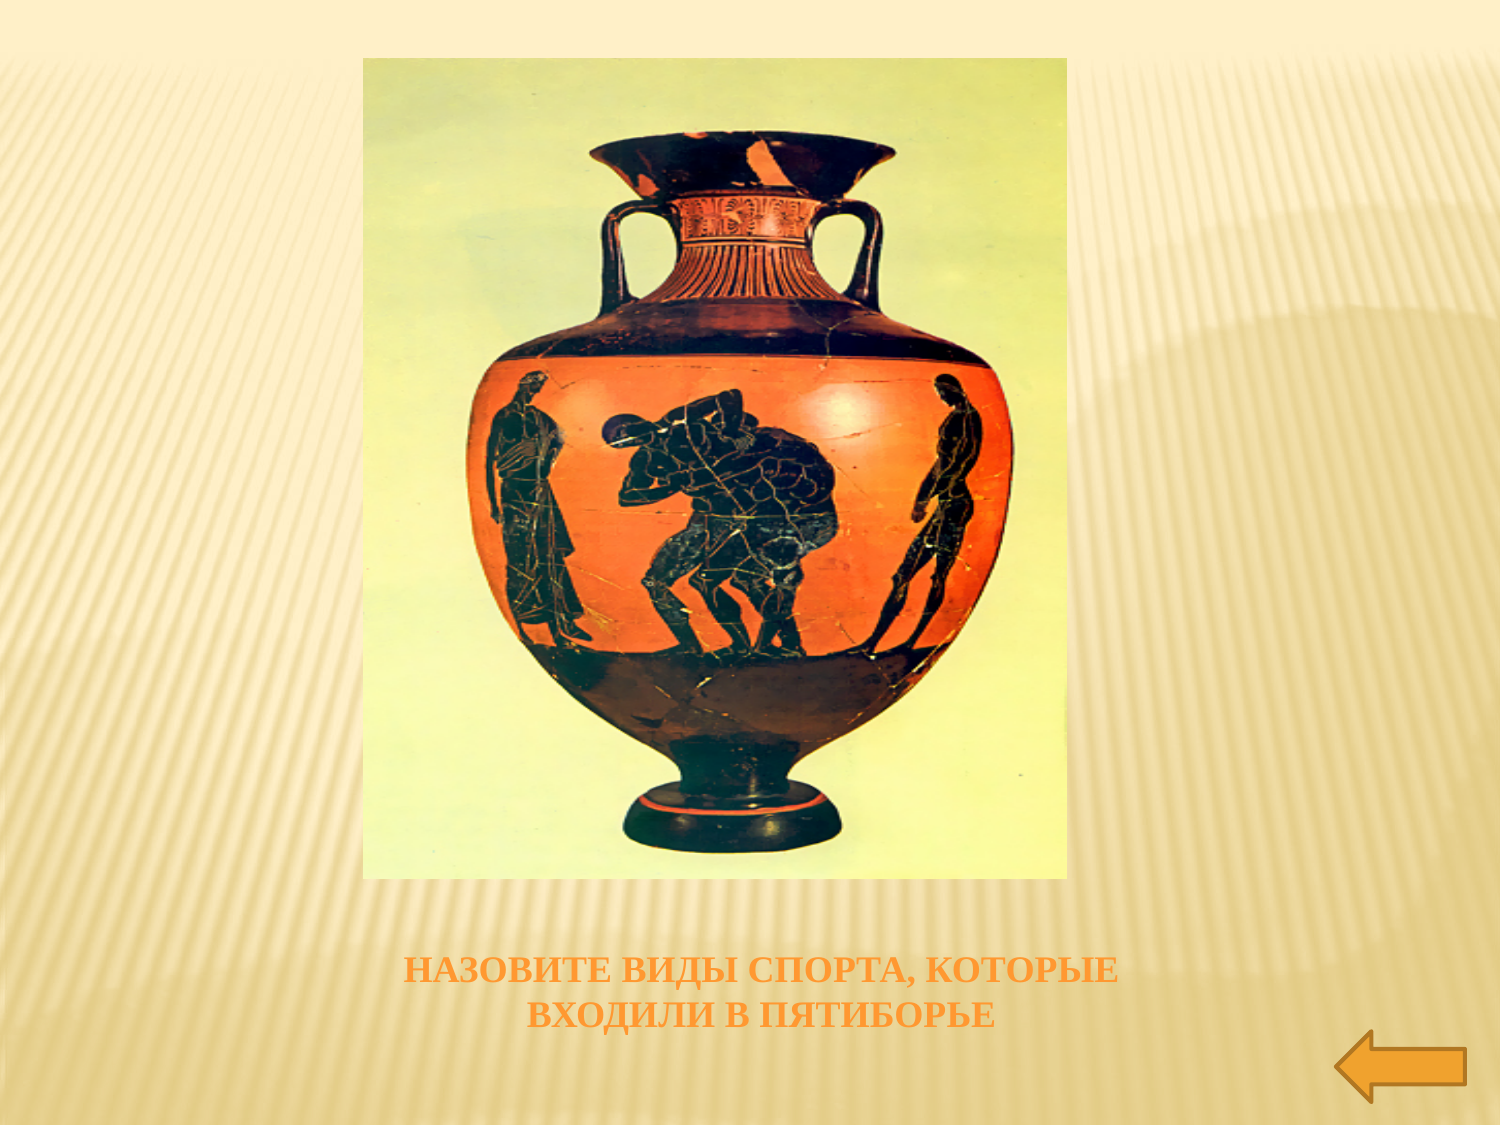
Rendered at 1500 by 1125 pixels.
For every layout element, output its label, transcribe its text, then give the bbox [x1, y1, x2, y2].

picture [362, 58, 1067, 880]
text_box [1333, 1029, 1467, 1105]
text_box Назовите виды спорта, которые входили в пятиборье [339, 937, 1184, 1043]
